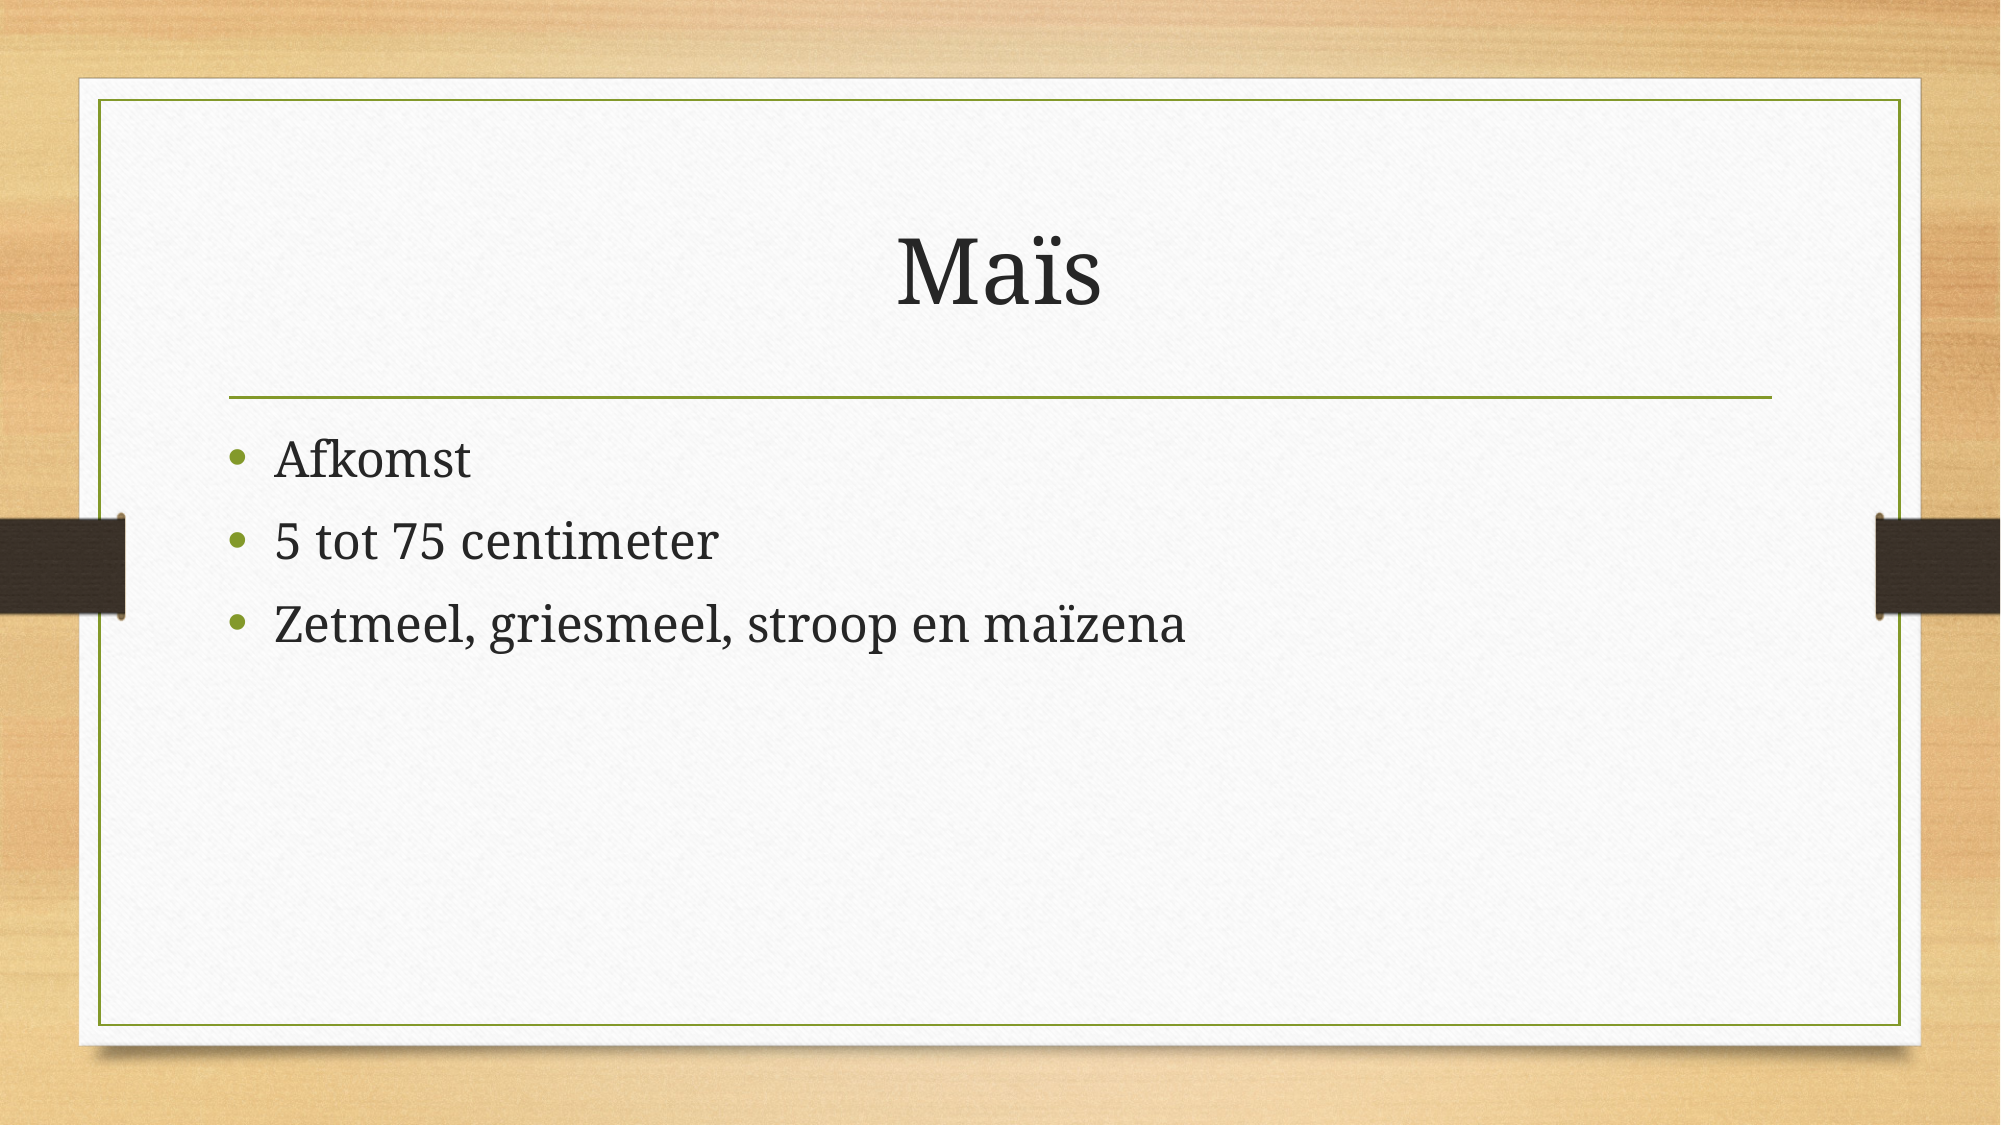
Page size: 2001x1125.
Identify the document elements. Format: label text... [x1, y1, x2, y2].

title Maïs [212, 161, 1788, 375]
picture [0, 0, 2001, 1125]
list Afkomst 5 tot 75 centimeter Zetmeel, griesmeel, stroop en maïzena [212, 419, 1788, 964]
